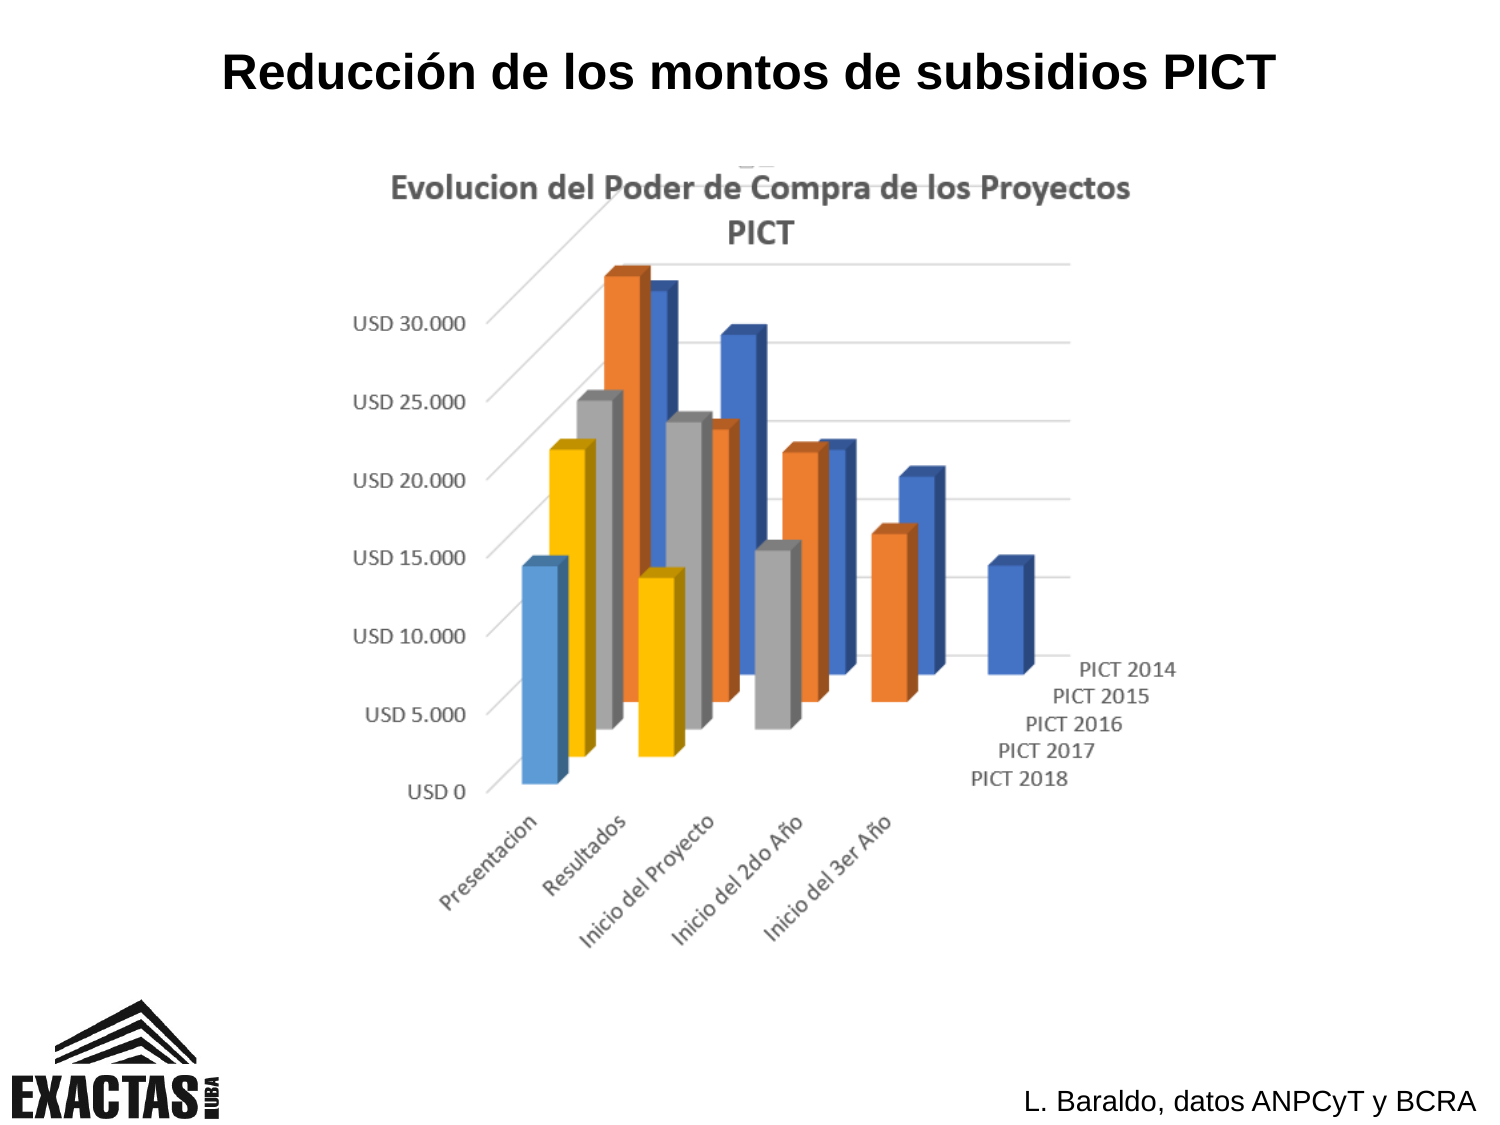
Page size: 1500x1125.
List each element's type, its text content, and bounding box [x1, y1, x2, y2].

text_box Reducción de los montos de subsidios PICT [0, 32, 1500, 107]
picture [12, 999, 219, 1119]
text_box L. Baraldo, datos ANPCyT y BCRA [1009, 1074, 1500, 1125]
picture [302, 165, 1198, 960]
